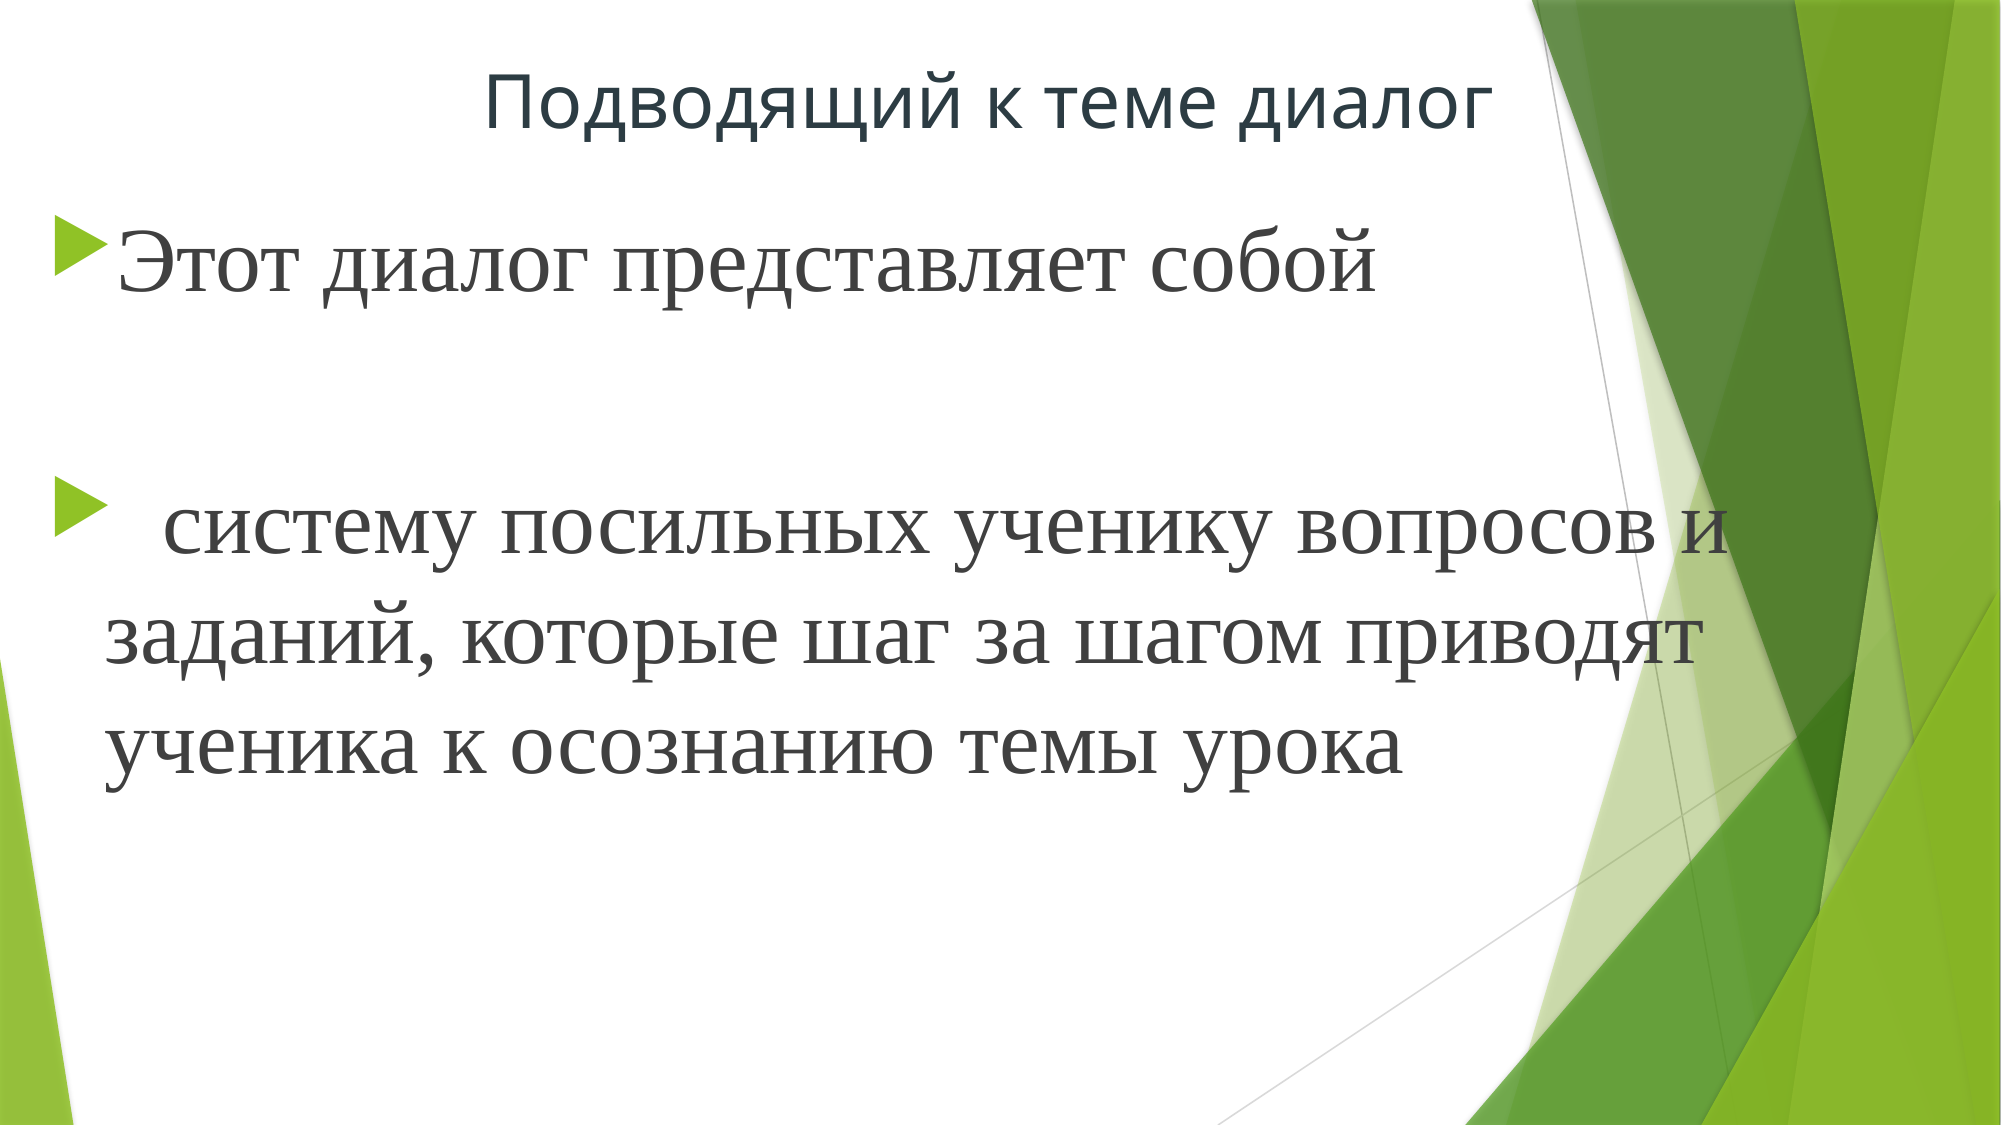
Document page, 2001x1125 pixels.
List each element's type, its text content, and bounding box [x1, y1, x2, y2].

list Этот диалог представляет собой систему посильных ученику вопросов и заданий, которые шаг за шагом приводят ученика к осознанию темы урока [33, 192, 1944, 1109]
title Подводящий к теме диалог [283, 46, 1694, 171]
